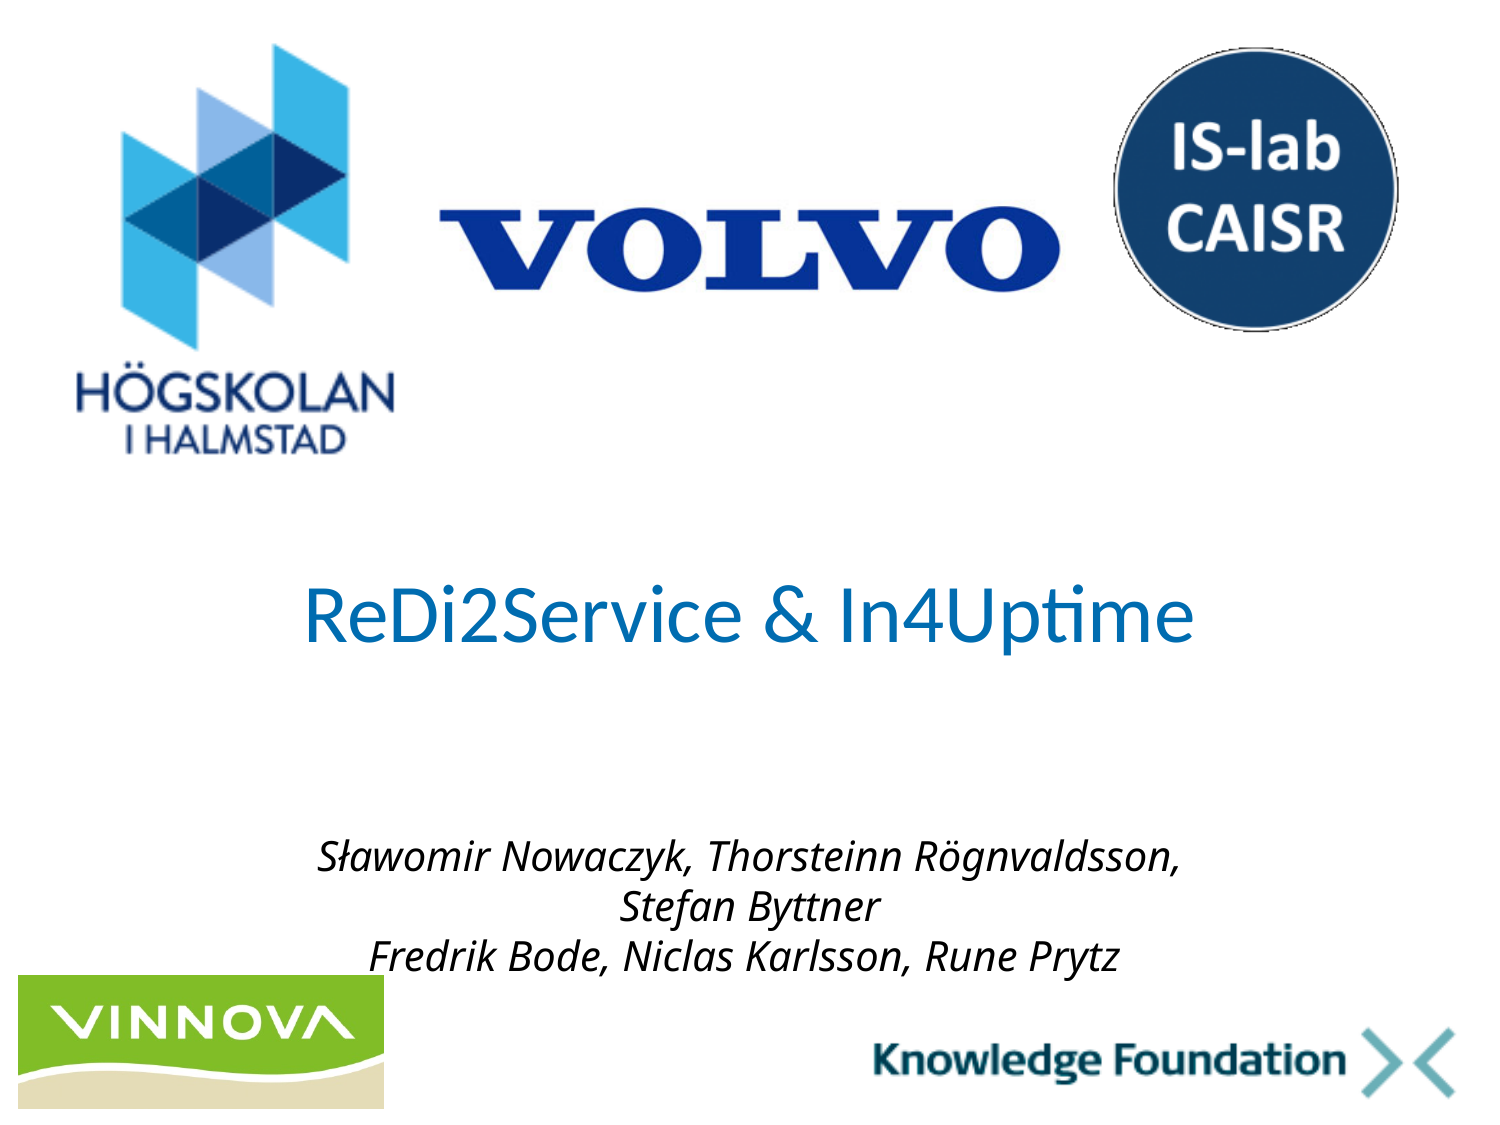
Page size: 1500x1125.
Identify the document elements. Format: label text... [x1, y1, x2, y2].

picture [18, 975, 384, 1109]
picture [844, 1011, 1487, 1114]
subtitle Sławomir Nowaczyk, Thorsteinn Rögnvaldsson, Stefan Byttner Fredrik Bode, Niclas Karlsson, Rune Prytz [239, 822, 1261, 941]
text_box ReDi2Service & In4Uptime [94, 551, 1406, 665]
picture [1108, 42, 1406, 339]
picture [29, 25, 1072, 476]
